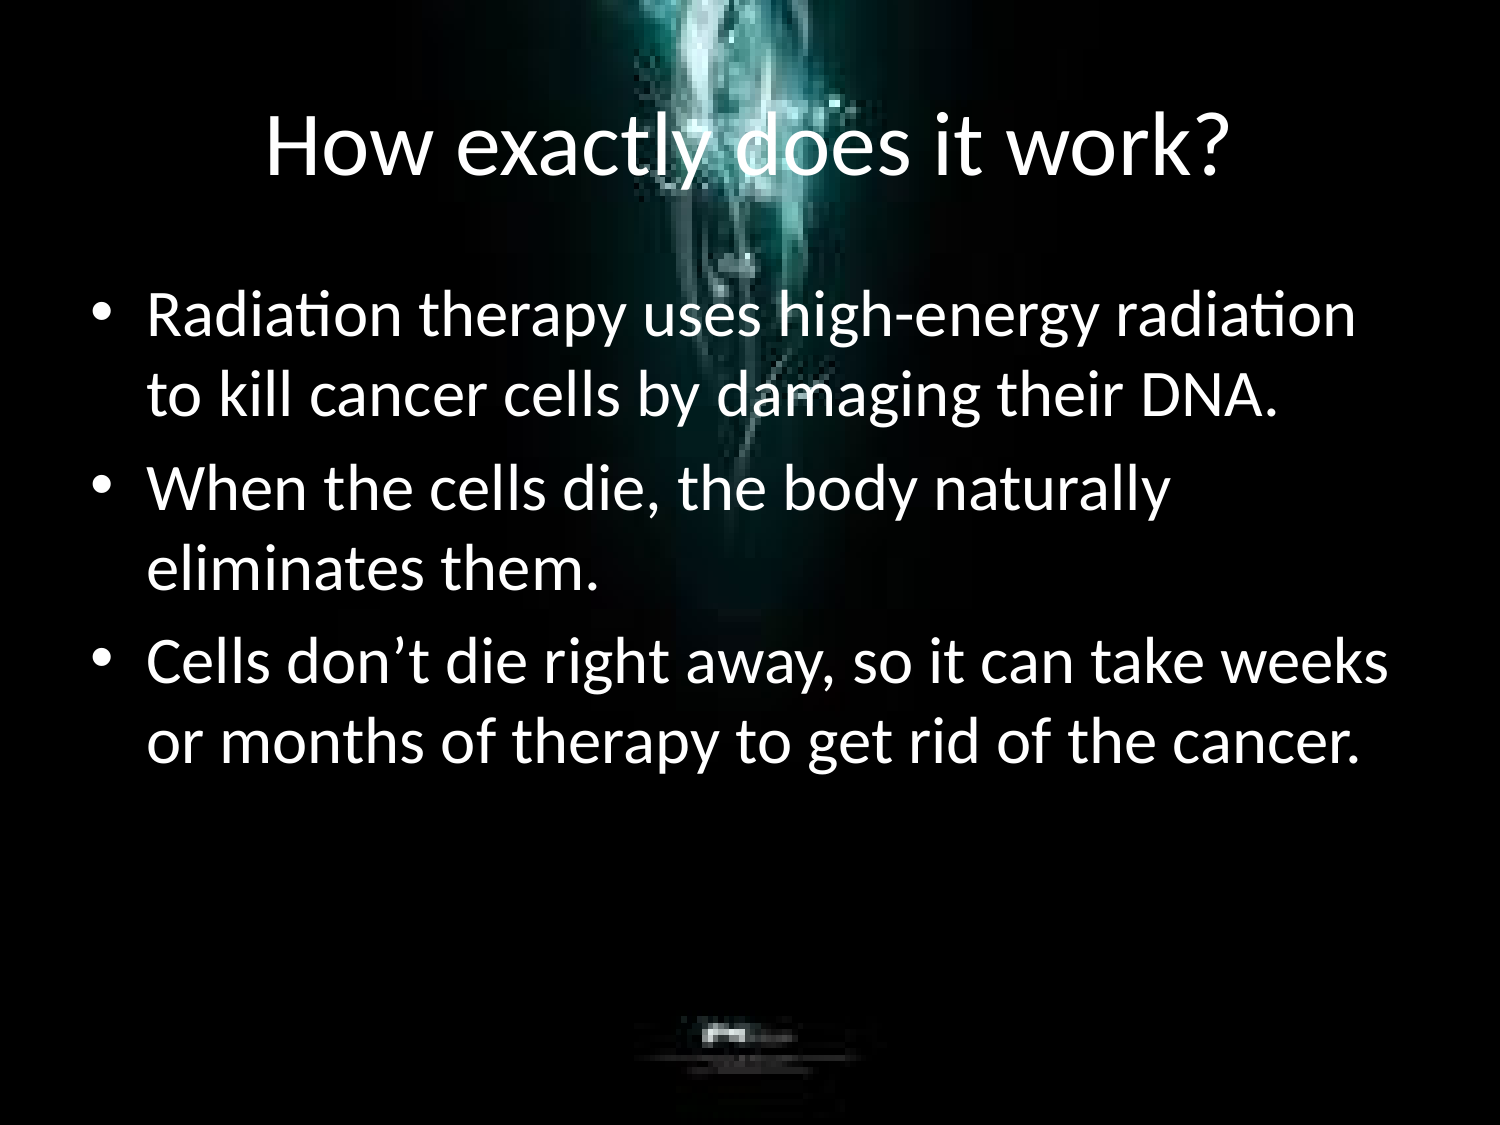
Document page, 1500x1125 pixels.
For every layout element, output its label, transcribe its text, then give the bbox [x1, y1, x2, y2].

title How exactly does it work? [75, 45, 1425, 233]
picture [0, 0, 1500, 1125]
list Radiation therapy uses high-energy radiation to kill cancer cells by damaging their DNA. When the cells die, the body naturally eliminates them. Cells don’t die right away, so it can take weeks or months of therapy to get rid of the cancer. [75, 262, 1425, 1005]
